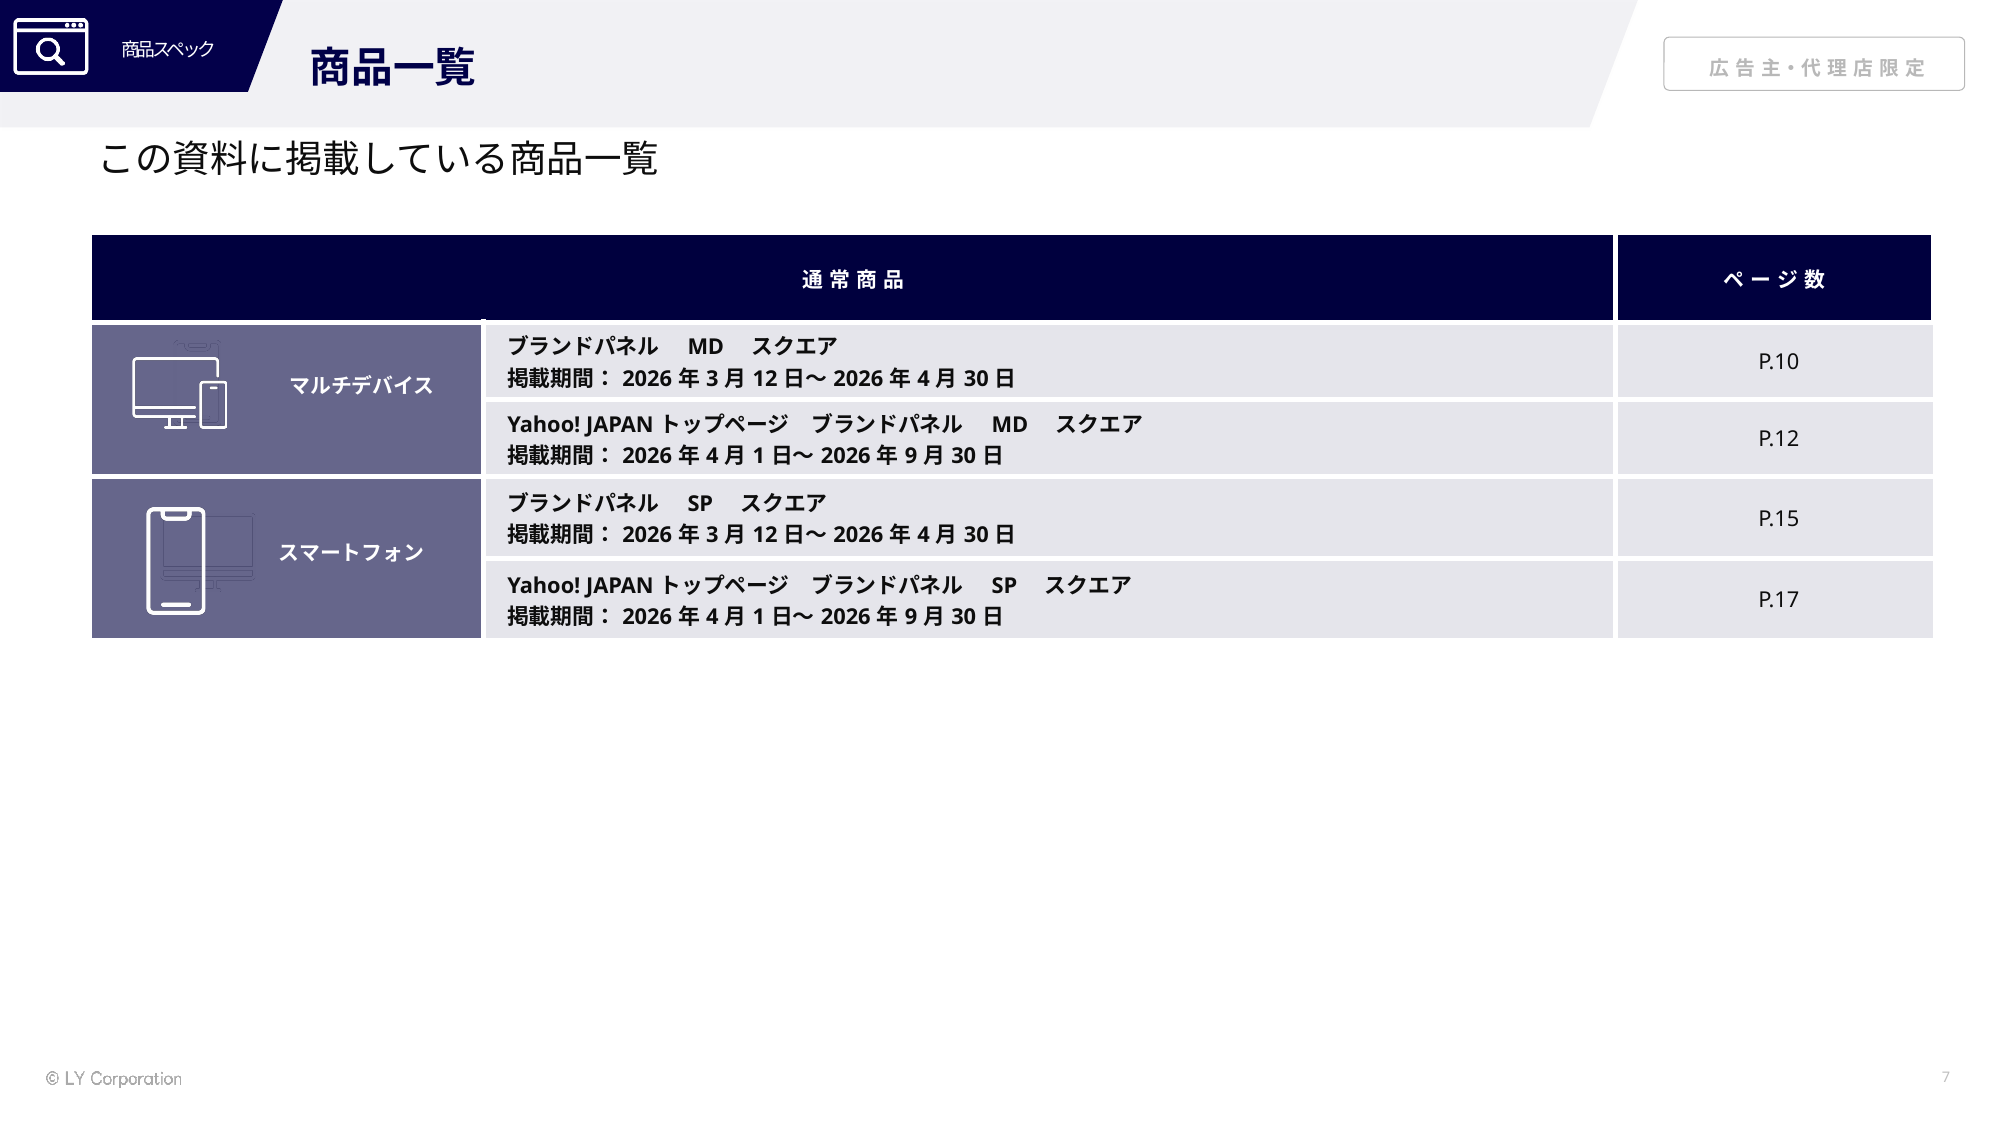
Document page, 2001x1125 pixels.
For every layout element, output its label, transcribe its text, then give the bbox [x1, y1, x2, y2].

table_cell Yahoo! JAPANトップページ ブランドパネル MD スクエア 掲載期間：2026年4月1日～2026年9月30日 [486, 402, 1613, 474]
list 商品一覧 [309, 41, 1645, 97]
table_header ページ数 [1618, 235, 1931, 320]
text_box マルチデバイス [274, 365, 476, 406]
list 商品スペック [97, 13, 240, 81]
text_box この資料に掲載している商品一覧 [97, 135, 1669, 181]
table_cell P.10 [1618, 325, 1933, 397]
table_cell ブランドパネル MD スクエア 掲載期間：2026年3月12日～2026年4月30日 [486, 325, 1613, 397]
text_box スマートフォン [264, 531, 466, 572]
picture [132, 340, 227, 429]
picture [9, 5, 92, 87]
table_cell P.17 [1618, 561, 1933, 638]
table_cell P.15 [1618, 479, 1933, 556]
table_cell ブランドパネル SP スクエア 掲載期間：2026年3月12日～2026年4月30日 [486, 479, 1613, 556]
picture [146, 507, 256, 615]
table_cell [92, 479, 481, 638]
table_header 通常商品 [92, 235, 1613, 320]
picture [46, 1071, 181, 1088]
table_cell [92, 325, 481, 474]
table_cell Yahoo! JAPANトップページ ブランドパネル SP スクエア 掲載期間：2026年4月1日～2026年9月30日 [486, 561, 1613, 638]
table_cell P.12 [1618, 402, 1933, 474]
